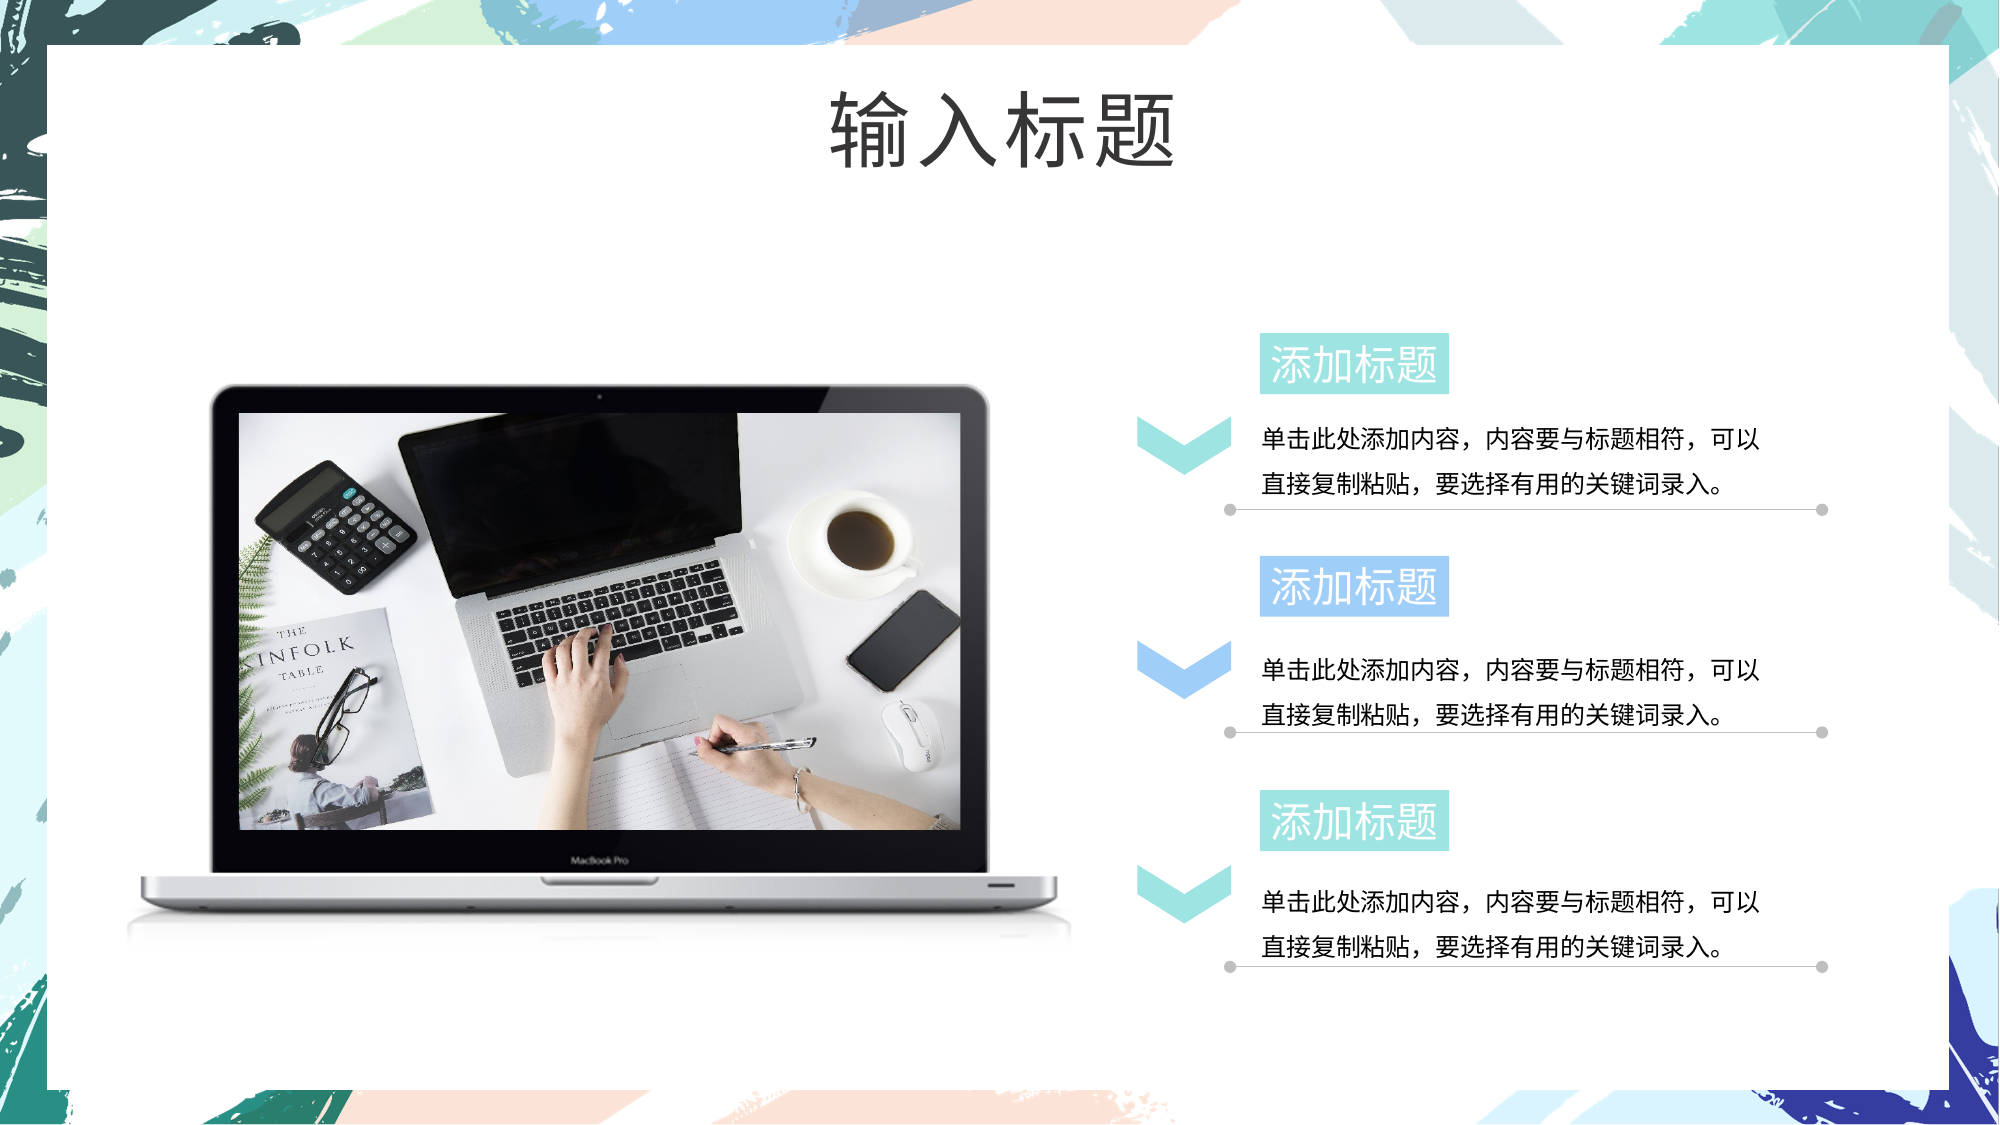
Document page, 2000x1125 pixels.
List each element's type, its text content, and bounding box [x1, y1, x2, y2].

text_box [1137, 790, 1823, 967]
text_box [1137, 333, 1823, 510]
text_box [101, 350, 1098, 950]
picture [0, 0, 1999, 1125]
text_box 输入标题 [757, 71, 1247, 186]
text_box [1137, 555, 1823, 734]
